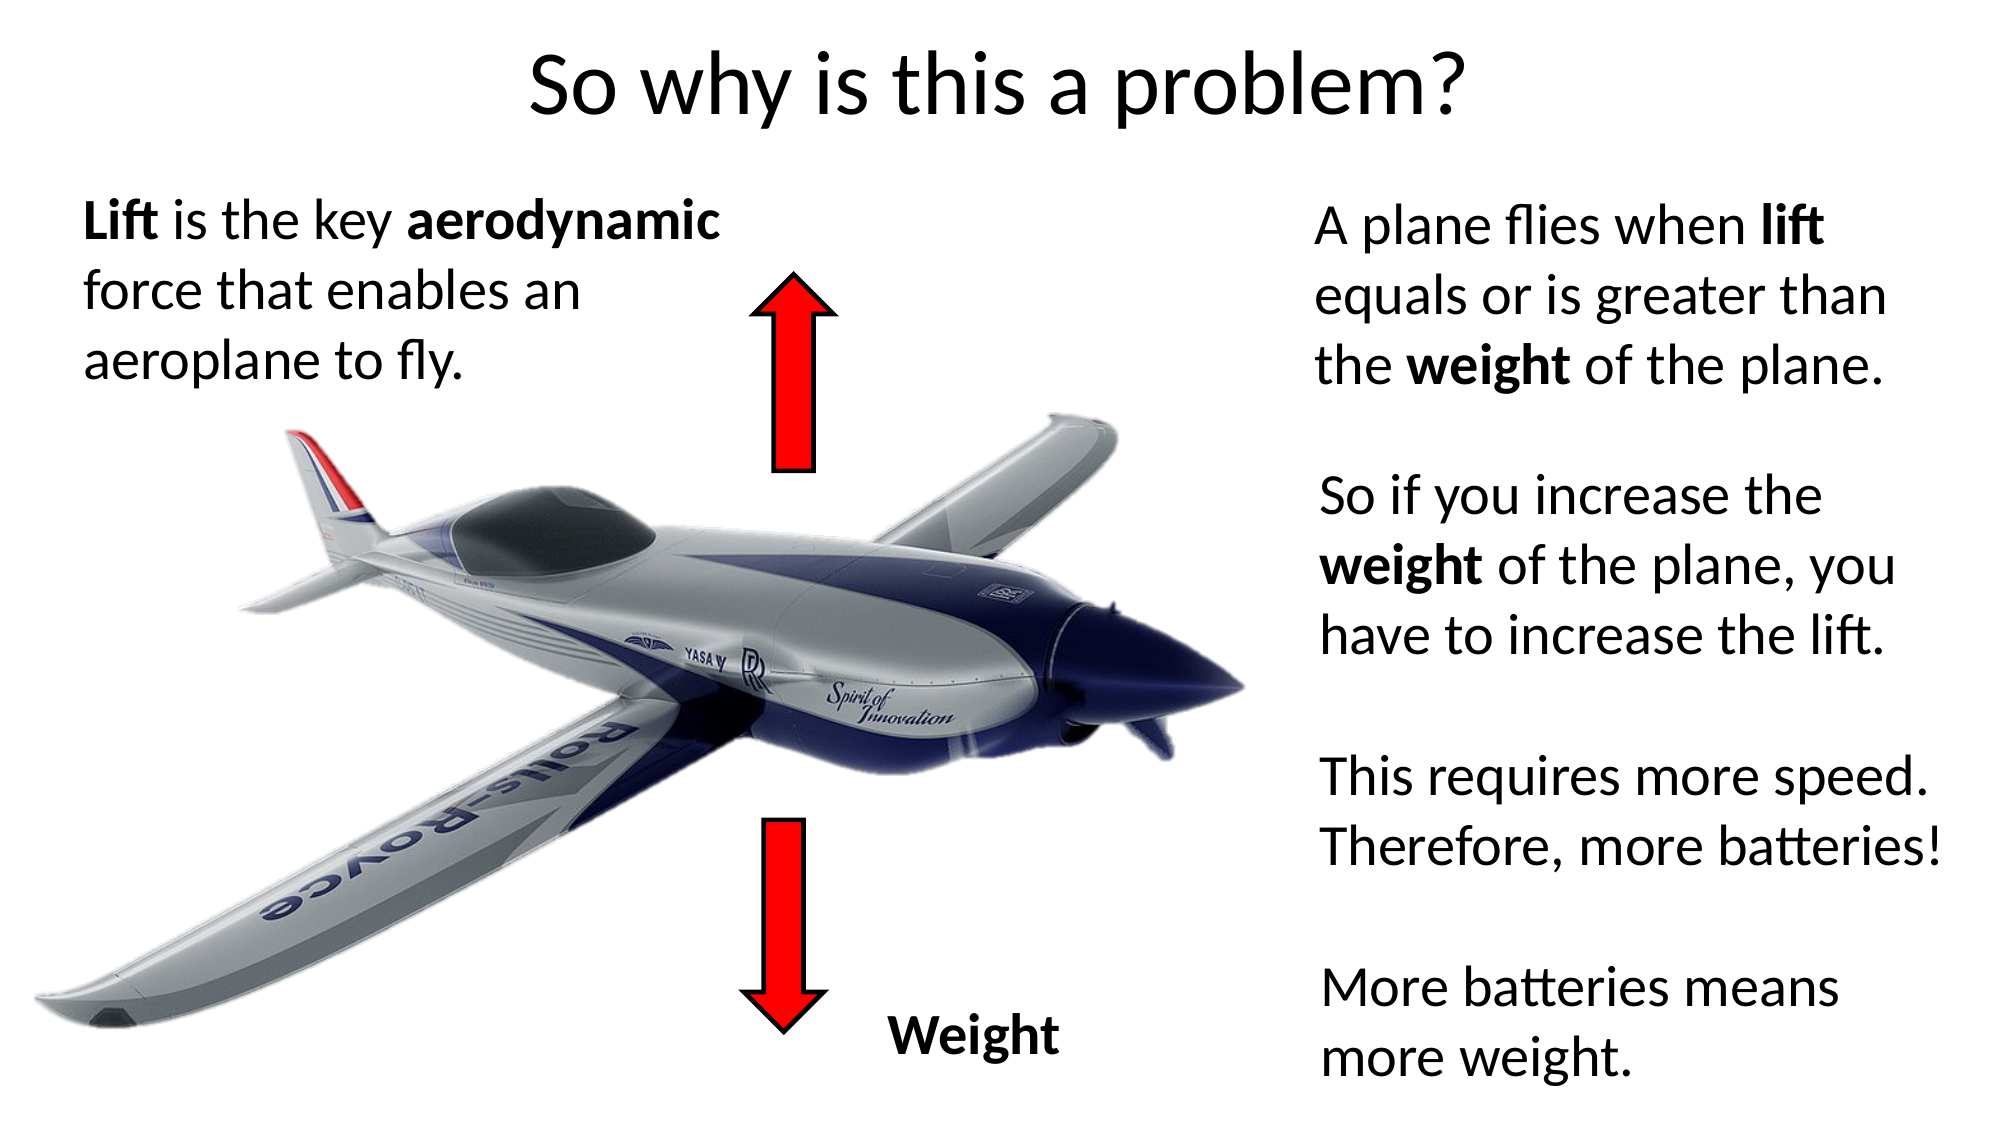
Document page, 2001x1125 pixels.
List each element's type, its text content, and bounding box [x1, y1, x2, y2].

text_box A plane flies when lift equals or is greater than the weight of the plane. [1299, 178, 1955, 404]
picture [23, 387, 1252, 1032]
text_box This requires more speed. Therefore, more batteries! [1304, 730, 1977, 885]
text_box [765, 272, 836, 387]
text_box Weight [873, 1032, 1076, 1074]
text_box More batteries means more weight. [1305, 940, 1866, 1096]
title So why is this a problem? [137, 21, 1863, 149]
text_box Lift is the key aerodynamic force that enables an aeroplane to fly. [68, 173, 765, 387]
text_box So if you increase the weight of the plane, you have to increase the lift. [1304, 448, 2000, 674]
